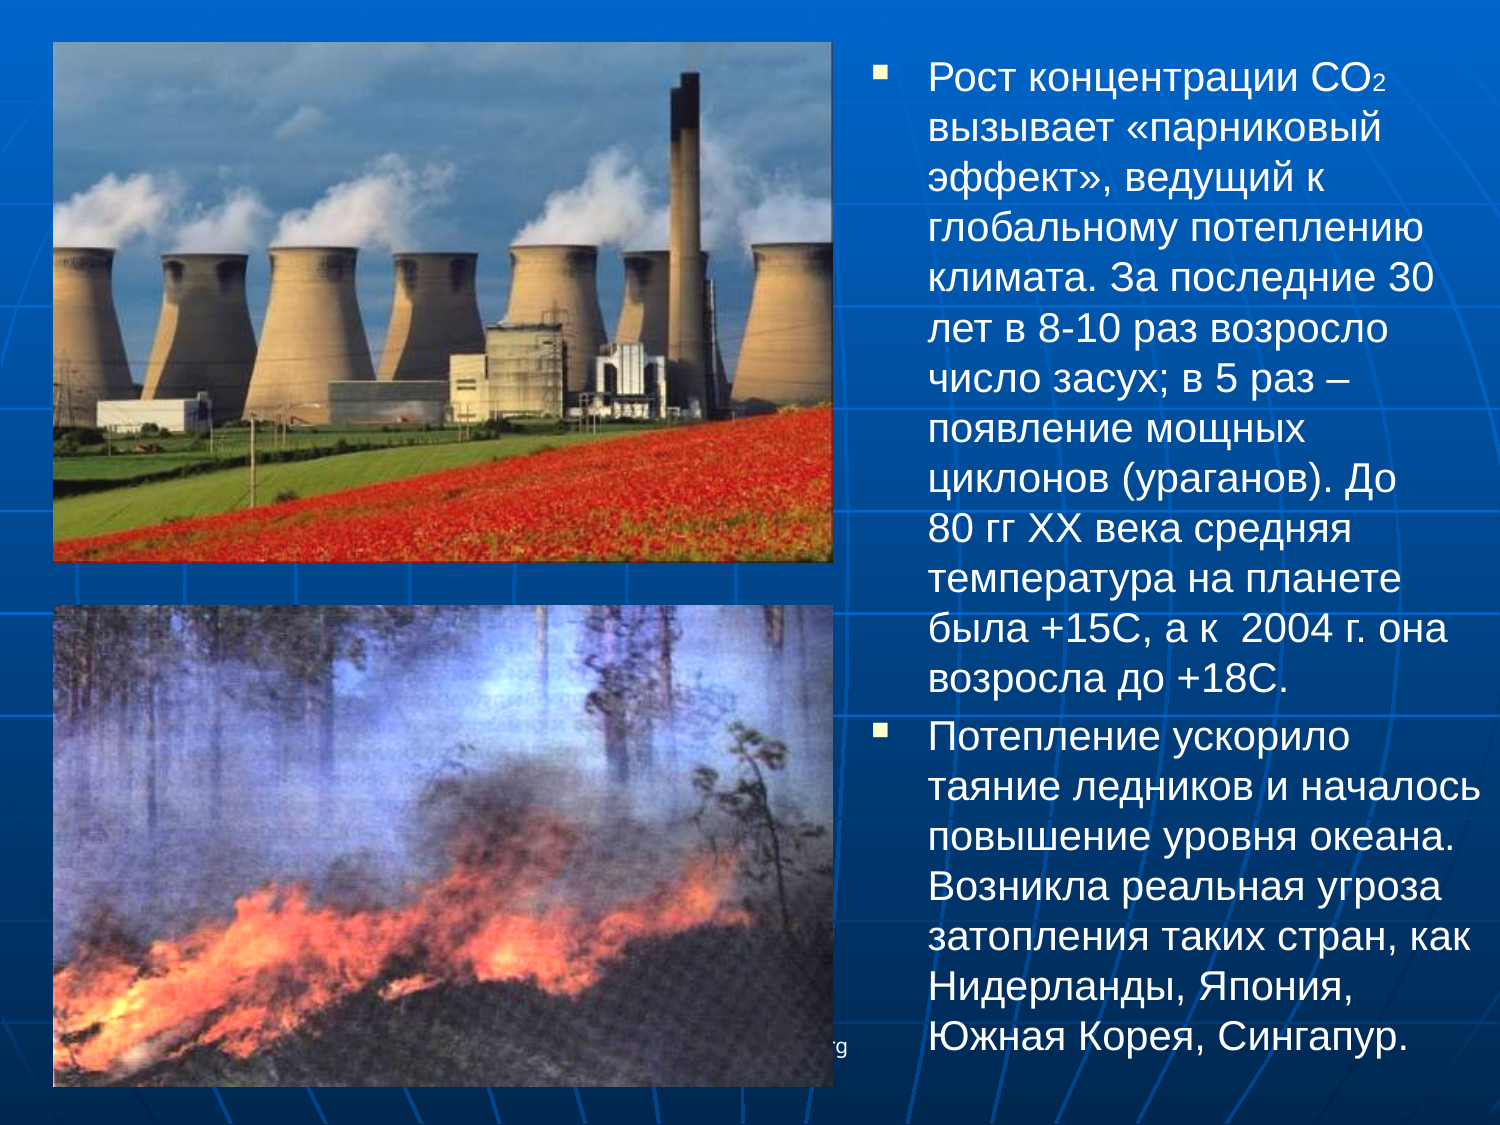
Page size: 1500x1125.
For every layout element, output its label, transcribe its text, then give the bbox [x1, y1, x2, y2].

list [52, 42, 834, 563]
footer www.sliderpoint.org [512, 1024, 988, 1101]
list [52, 605, 834, 1088]
list Рост концентрации СО2 вызывает «парниковый эффект», ведущий к глобальному потеплению климата. За последние 30 лет в 8-10 раз возросло число засух; в 5 раз – появление мощных циклонов (ураганов). До 80 гг ХХ века средняя температура на планете была +15С, а к 2004 г. она возросла до +18С. Потепление ускорило таяние ледников и началось повышение уровня океана. Возникла реальная угроза затопления таких стран, как Нидерланды, Япония, Южная Корея, Сингапур. [855, 42, 1500, 1083]
